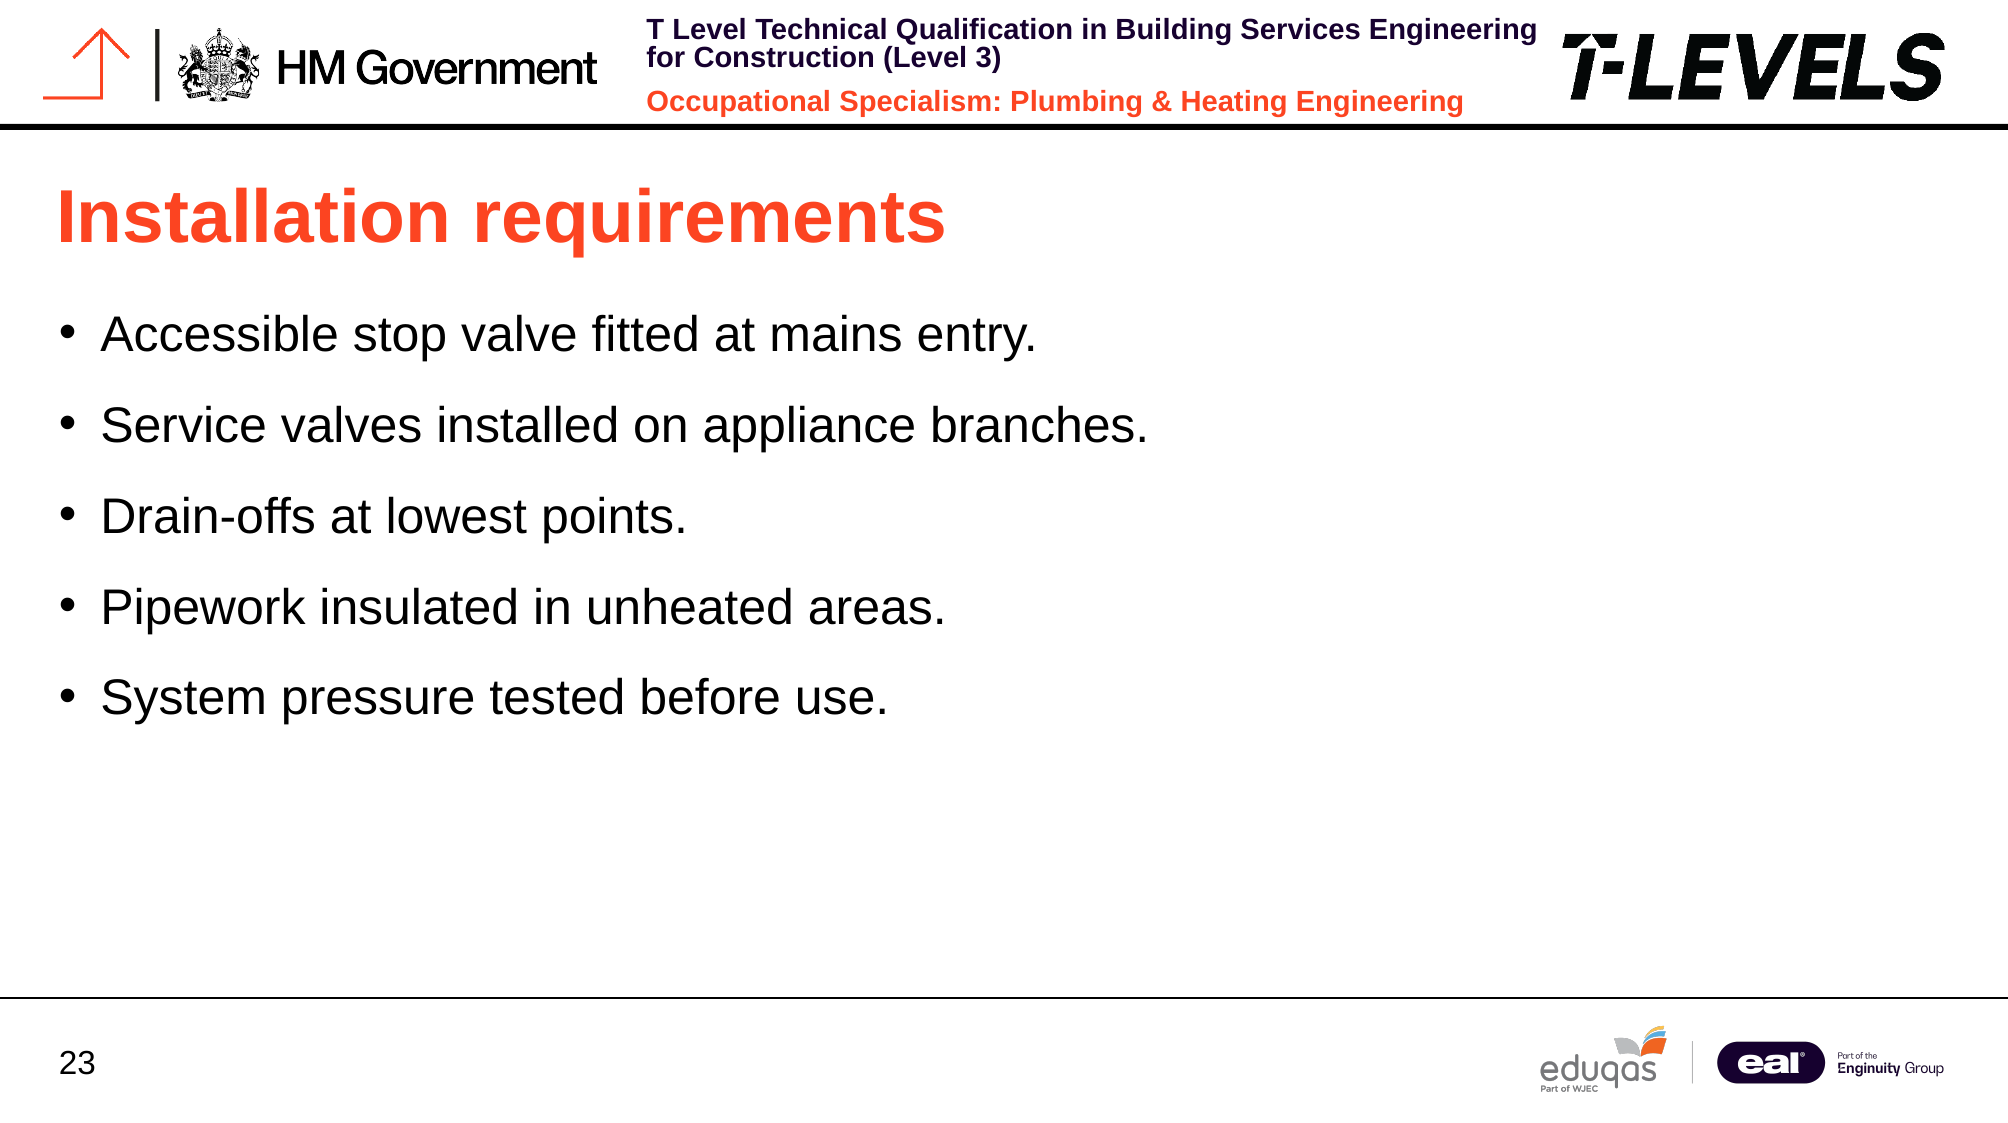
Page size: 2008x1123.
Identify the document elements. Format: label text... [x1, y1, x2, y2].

title Installation requirements [41, 111, 1949, 314]
picture [1543, 25, 1964, 108]
picture [38, 27, 136, 100]
list Accessible stop valve fitted at mains entry. Service valves installed on appliance branches. Drain-offs at lowest points. Pipework insulated in unheated areas. System pressure tested before use. [59, 295, 1949, 966]
picture [155, 28, 597, 102]
picture [1535, 1021, 1949, 1097]
